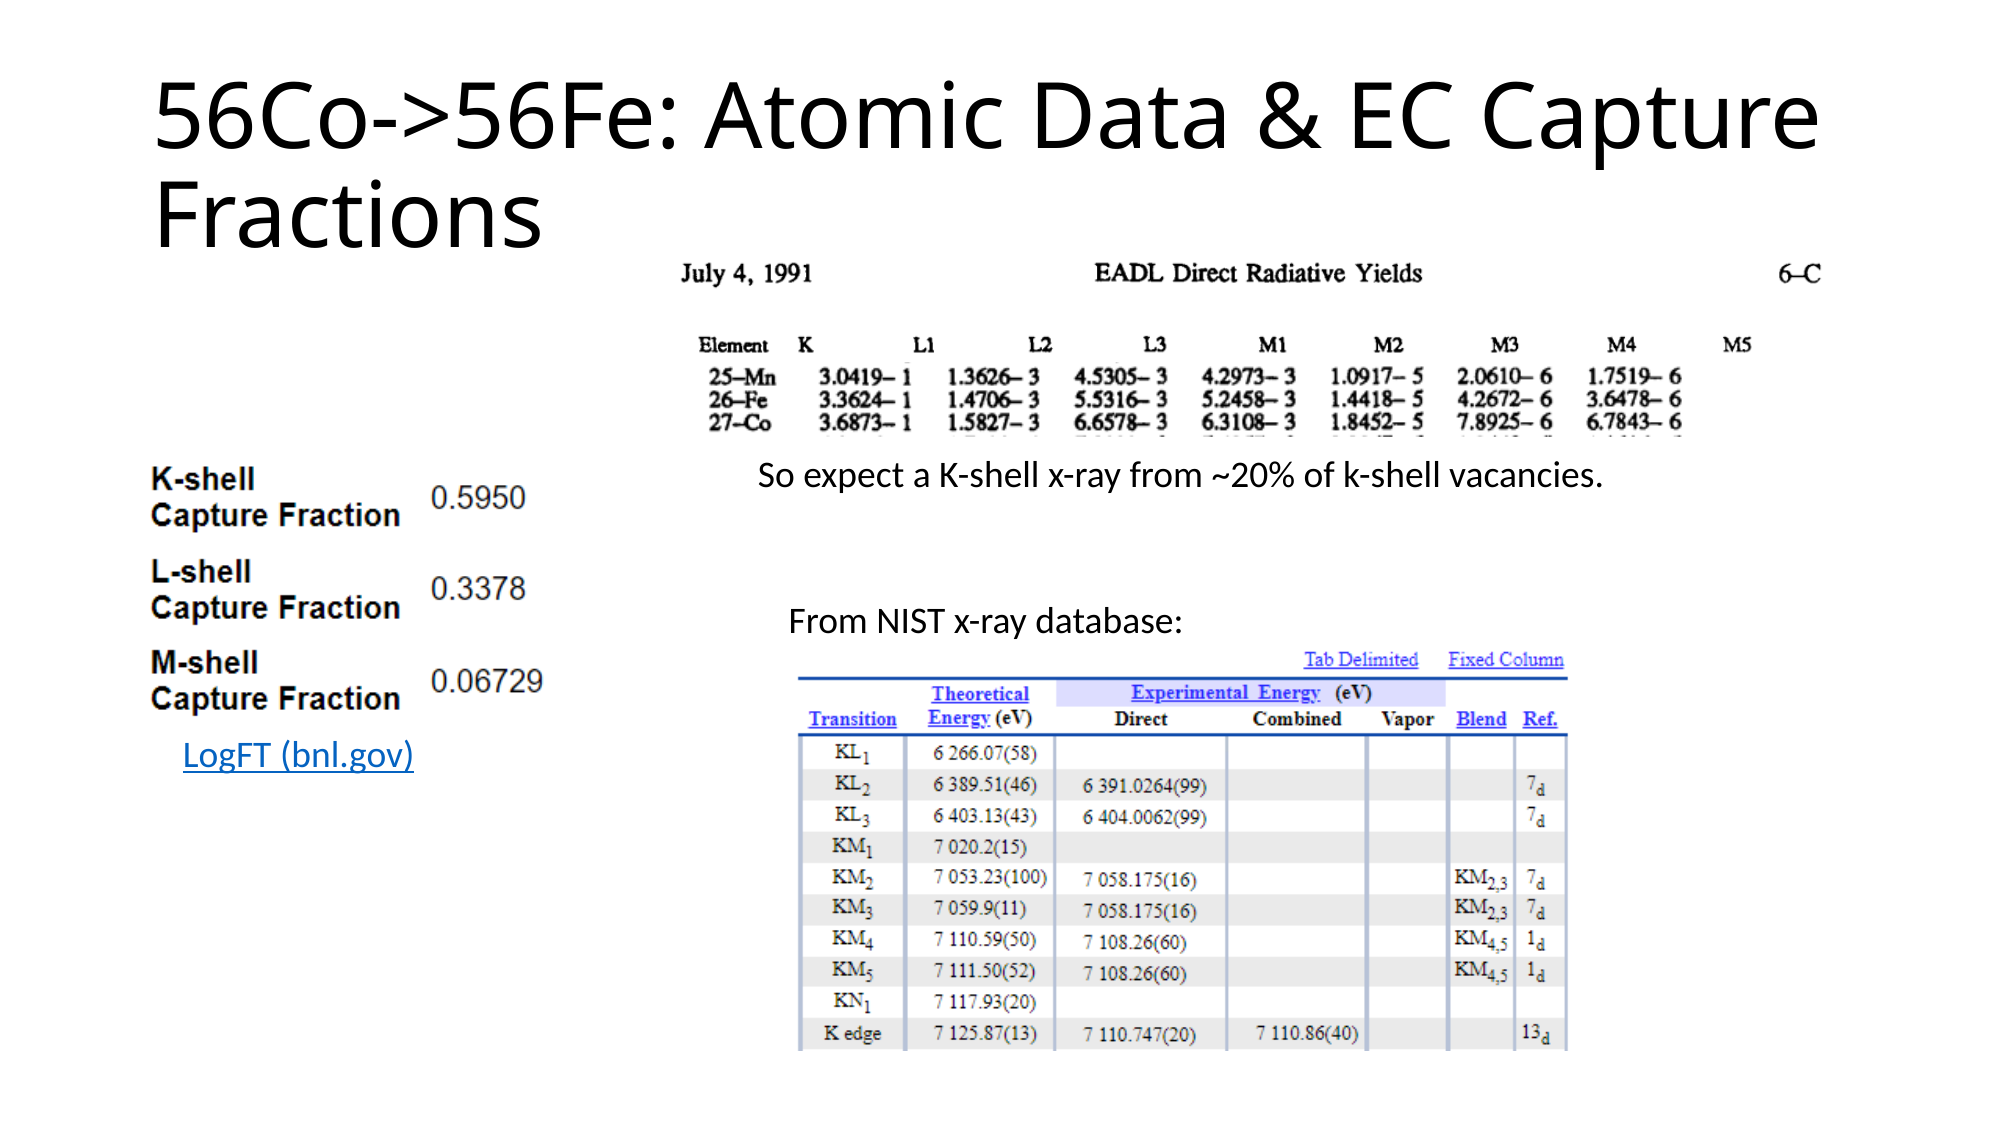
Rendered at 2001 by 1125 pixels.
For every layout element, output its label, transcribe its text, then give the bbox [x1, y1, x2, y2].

text_box So expect a K-shell x-ray from ~20% of k-shell vacancies. [743, 442, 1620, 503]
text_box LogFT (bnl.gov) [168, 724, 430, 783]
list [110, 448, 589, 724]
title 56Co->56Fe: Atomic Data & EC Capture Fractions [137, 59, 1863, 278]
picture [789, 649, 1615, 1051]
text_box From NIST x-ray database: [773, 588, 1199, 649]
picture [653, 225, 1863, 437]
